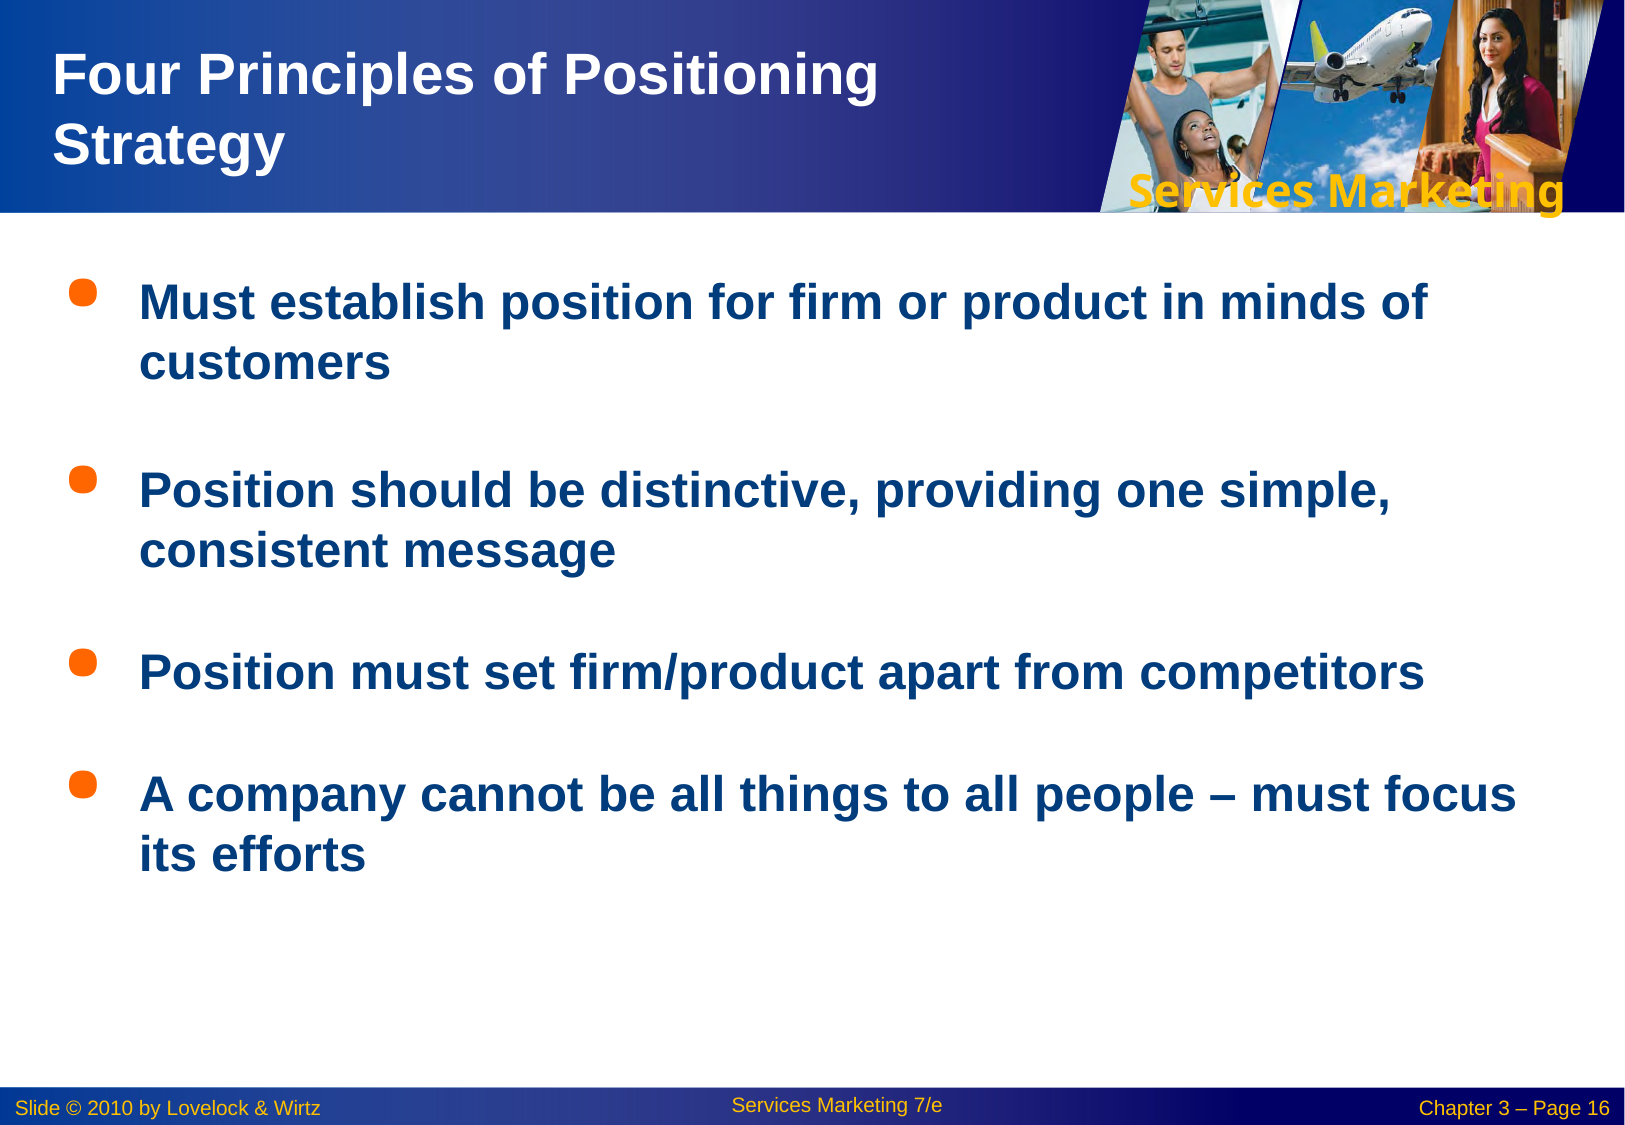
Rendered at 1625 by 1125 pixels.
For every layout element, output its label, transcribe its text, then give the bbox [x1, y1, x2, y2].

picture [1162, 186, 1172, 192]
title Four Principles of Positioning Strategy [36, 37, 1088, 176]
picture [1546, 187, 1556, 202]
list Must establish position for firm or product in minds of customers Position should be distinctive, providing one simple, consistent message Position must set firm/product apart from competitors A company cannot be all things to all people – must focus its efforts [49, 261, 1588, 1051]
picture [1100, 0, 1604, 213]
